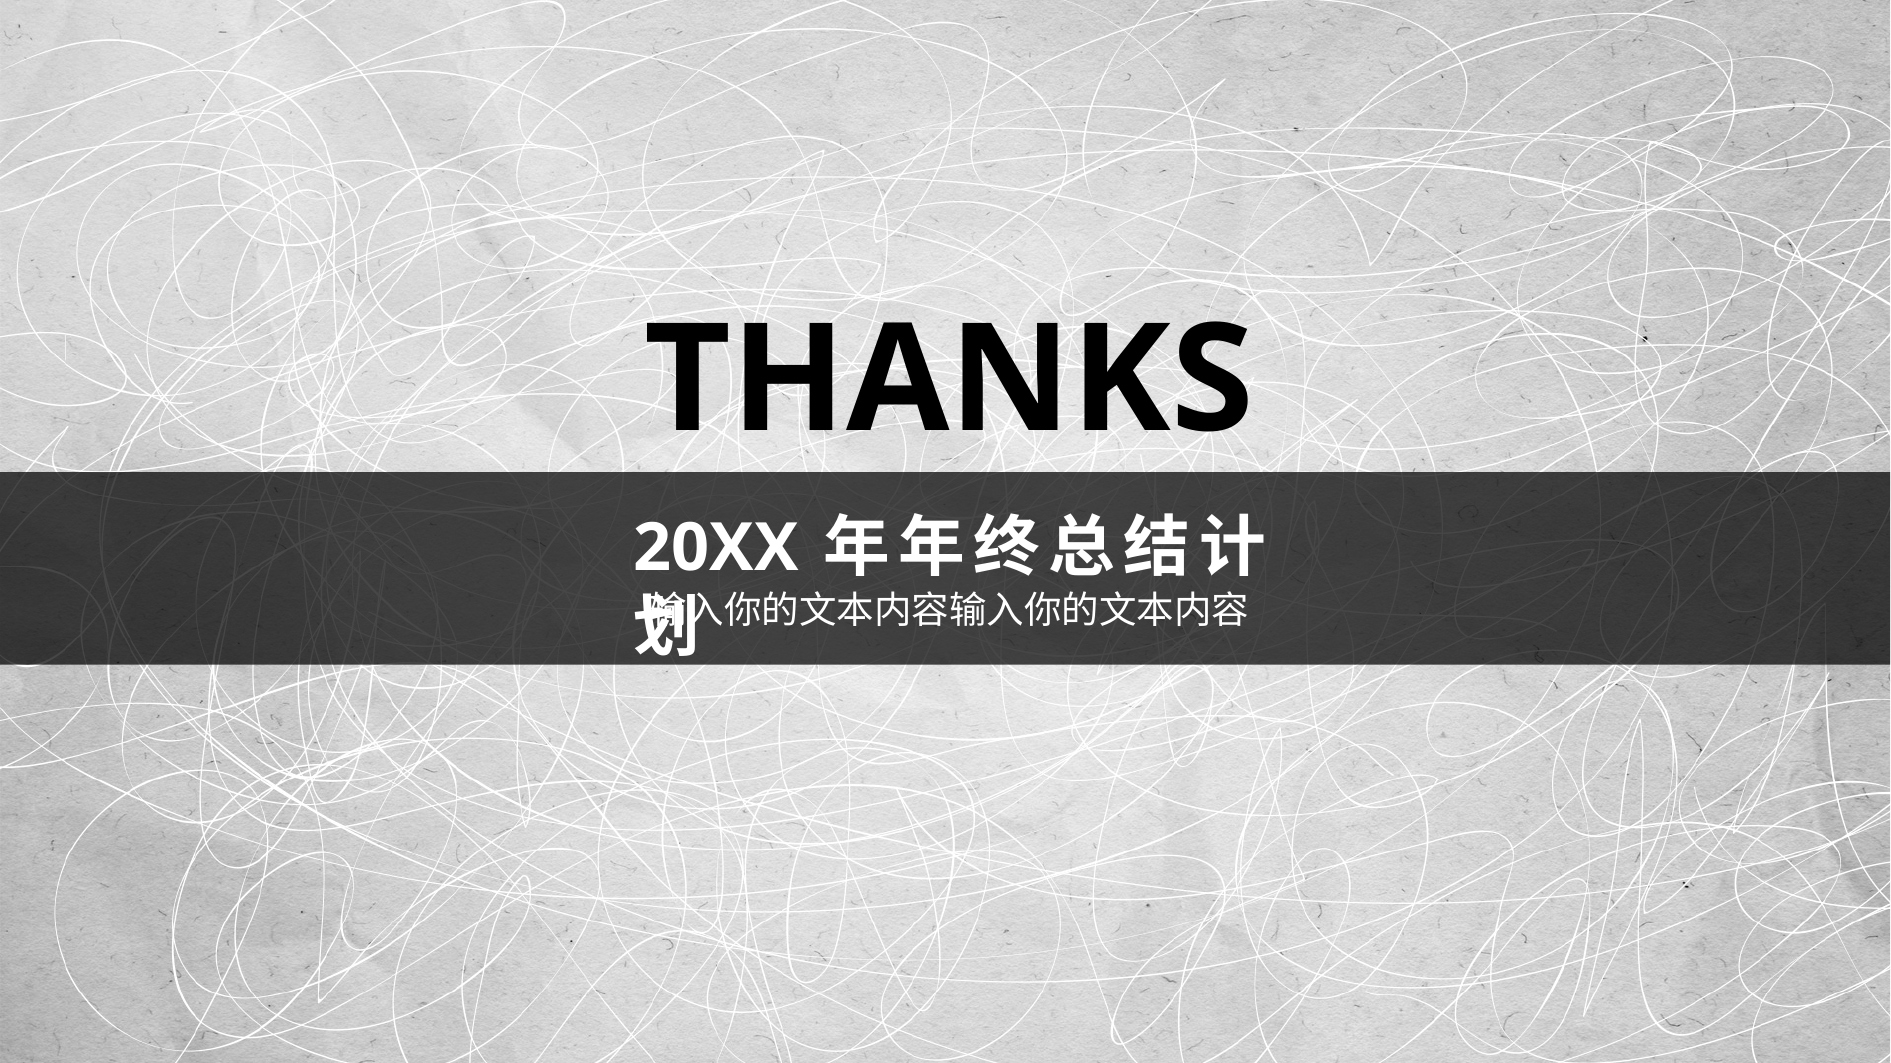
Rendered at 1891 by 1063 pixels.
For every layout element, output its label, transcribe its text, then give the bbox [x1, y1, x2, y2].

picture [0, 665, 1891, 1063]
picture [0, 0, 1891, 472]
text_box [0, 472, 1891, 665]
text_box THANKS [626, 271, 1273, 470]
text_box 20XX年年终总结计划 [615, 494, 1284, 593]
text_box 输入你的文本内容输入你的文本内容 [631, 593, 1268, 640]
